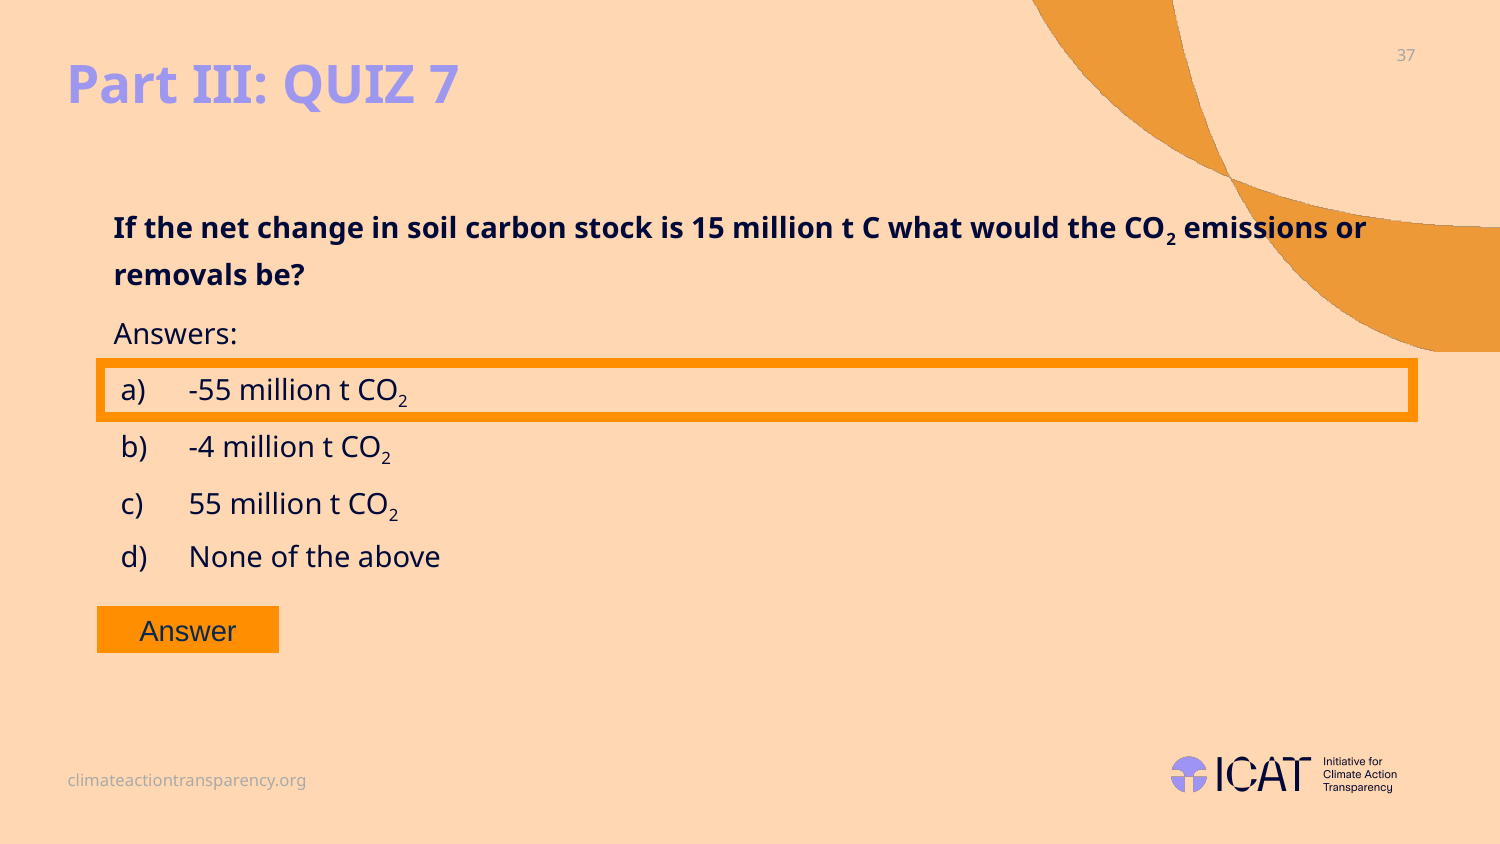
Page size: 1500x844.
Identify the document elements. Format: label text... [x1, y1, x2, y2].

list Chapter 7 [1412, 359, 1417, 421]
list If the net change in soil carbon stock is 15 million t C what would the CO2 emissions or removals be? [98, 167, 1416, 326]
text_box [100, 363, 1413, 417]
list Answers: -55 million t CO2 -4 million t CO2 55 million t CO2 None of the above [98, 326, 1412, 671]
title Part III: QUIZ 7 [51, 35, 1449, 130]
picture [976, 0, 1500, 352]
picture [1171, 724, 1430, 824]
text_box Answer [98, 606, 278, 652]
